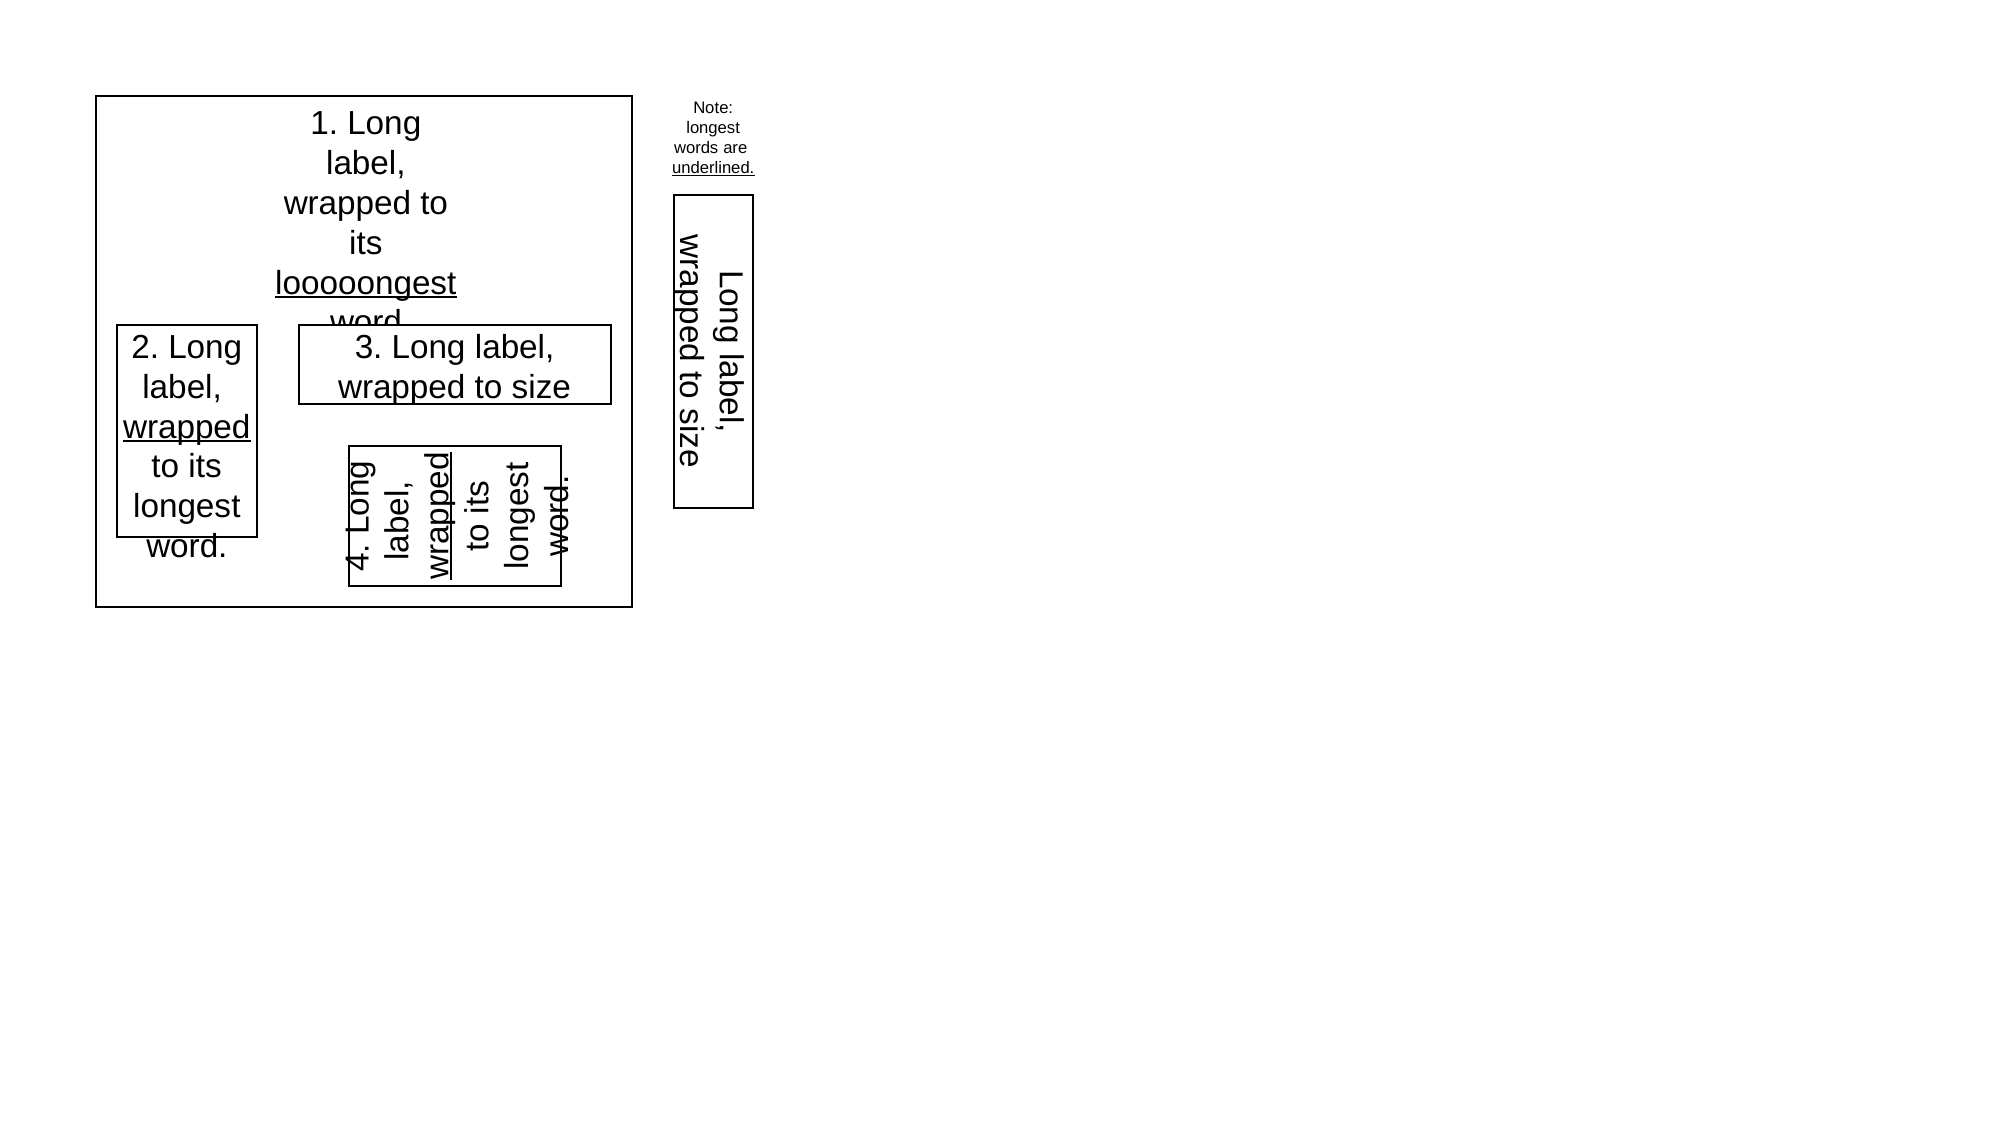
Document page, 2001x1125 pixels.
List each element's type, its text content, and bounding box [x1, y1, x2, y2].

text_box [95, 95, 632, 607]
text_box 3. Long label, wrapped to size [298, 324, 612, 405]
text_box 4. Long label, wrapped to its longest word. [352, 450, 557, 583]
text_box 1. Long label, wrapped to its looooongest word [273, 118, 459, 323]
text_box Long label, wrapped to size [677, 232, 749, 471]
text_box [348, 445, 562, 587]
text_box [673, 195, 753, 508]
text_box 2. Long label, wrapped to its longest word. [116, 324, 257, 538]
text_box [74, 74, 775, 630]
text_box Note: longest words are underlined. [665, 97, 761, 177]
